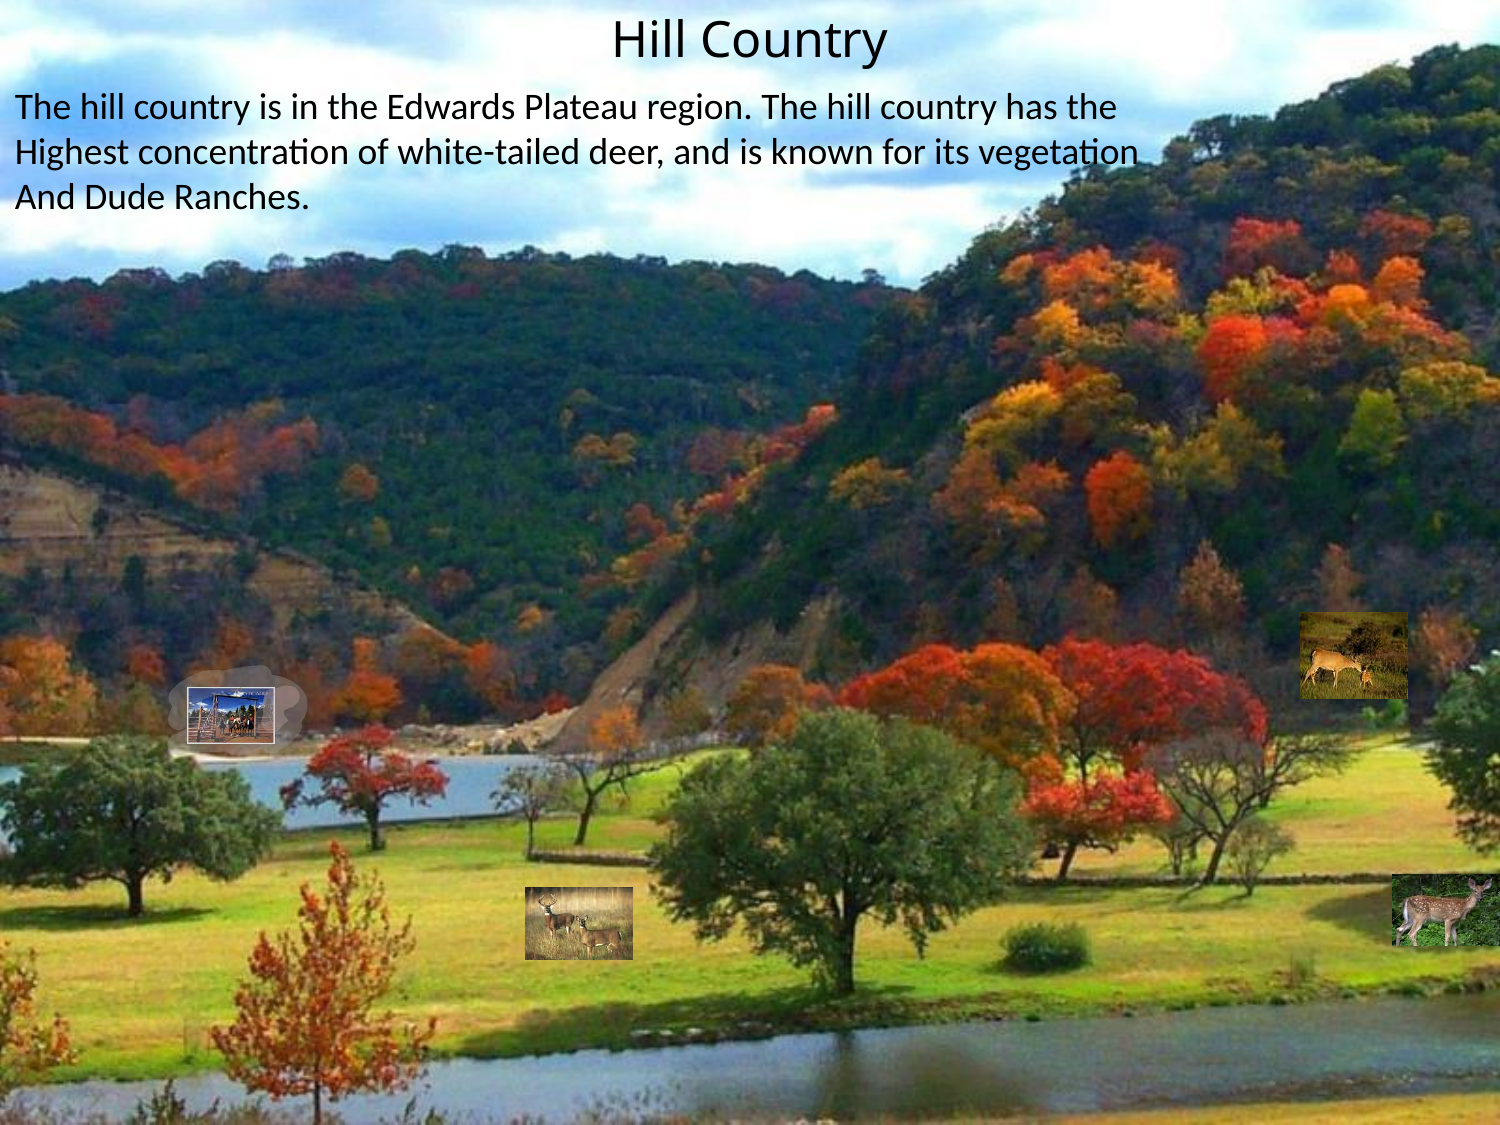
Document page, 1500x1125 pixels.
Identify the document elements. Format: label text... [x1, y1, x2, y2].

text_box The hill country is in the Edwards Plateau region. The hill country has the Highest concentration of white-tailed deer, and is known for its vegetation And Dude Ranches. [0, 74, 1175, 225]
text_box Hill Country [0, 0, 1500, 75]
picture [0, 75, 1500, 1125]
